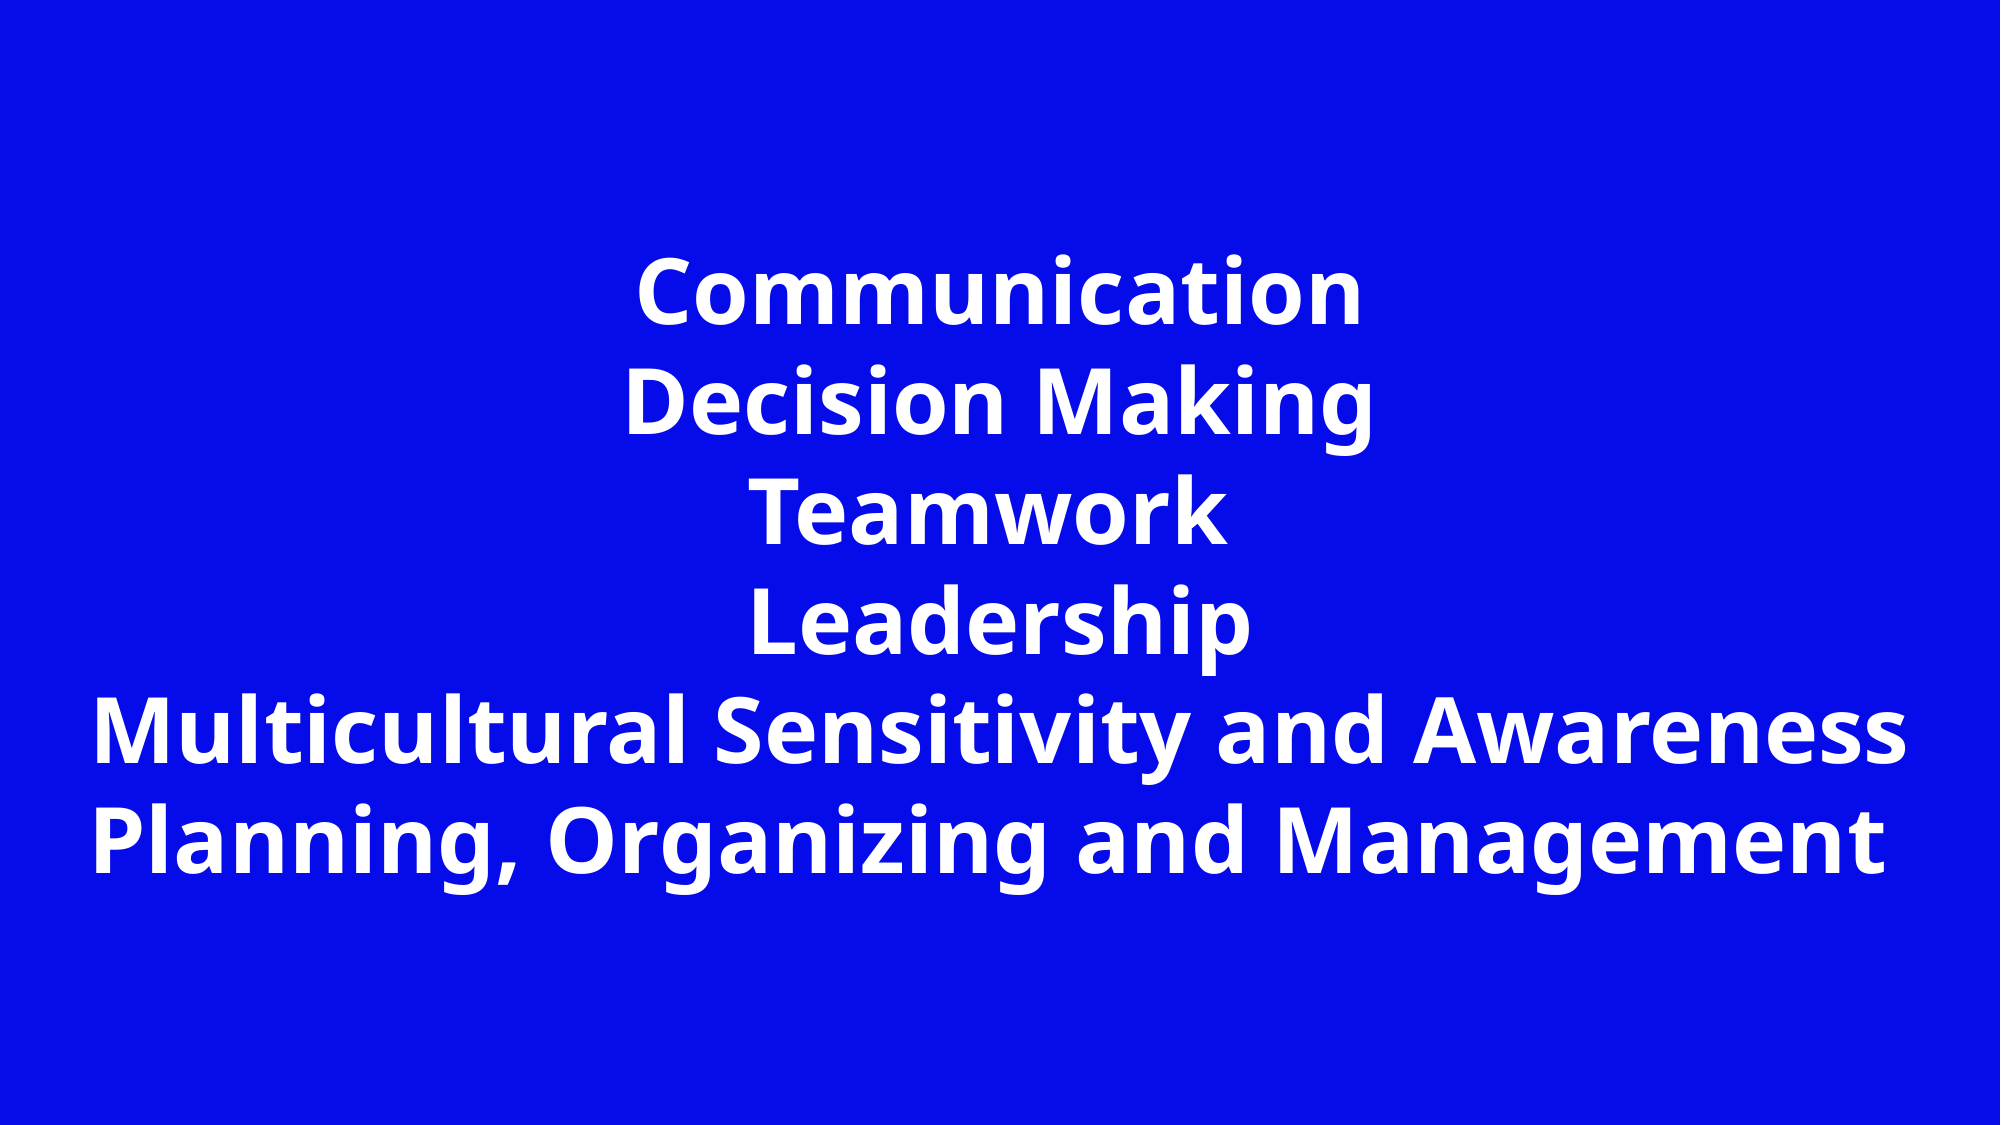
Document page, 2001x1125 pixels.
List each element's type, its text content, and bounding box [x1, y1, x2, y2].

text_box Communication Decision Making Teamwork Leadership Multicultural Sensitivity and Awareness Planning, Organizing and Management [0, 0, 2000, 1125]
